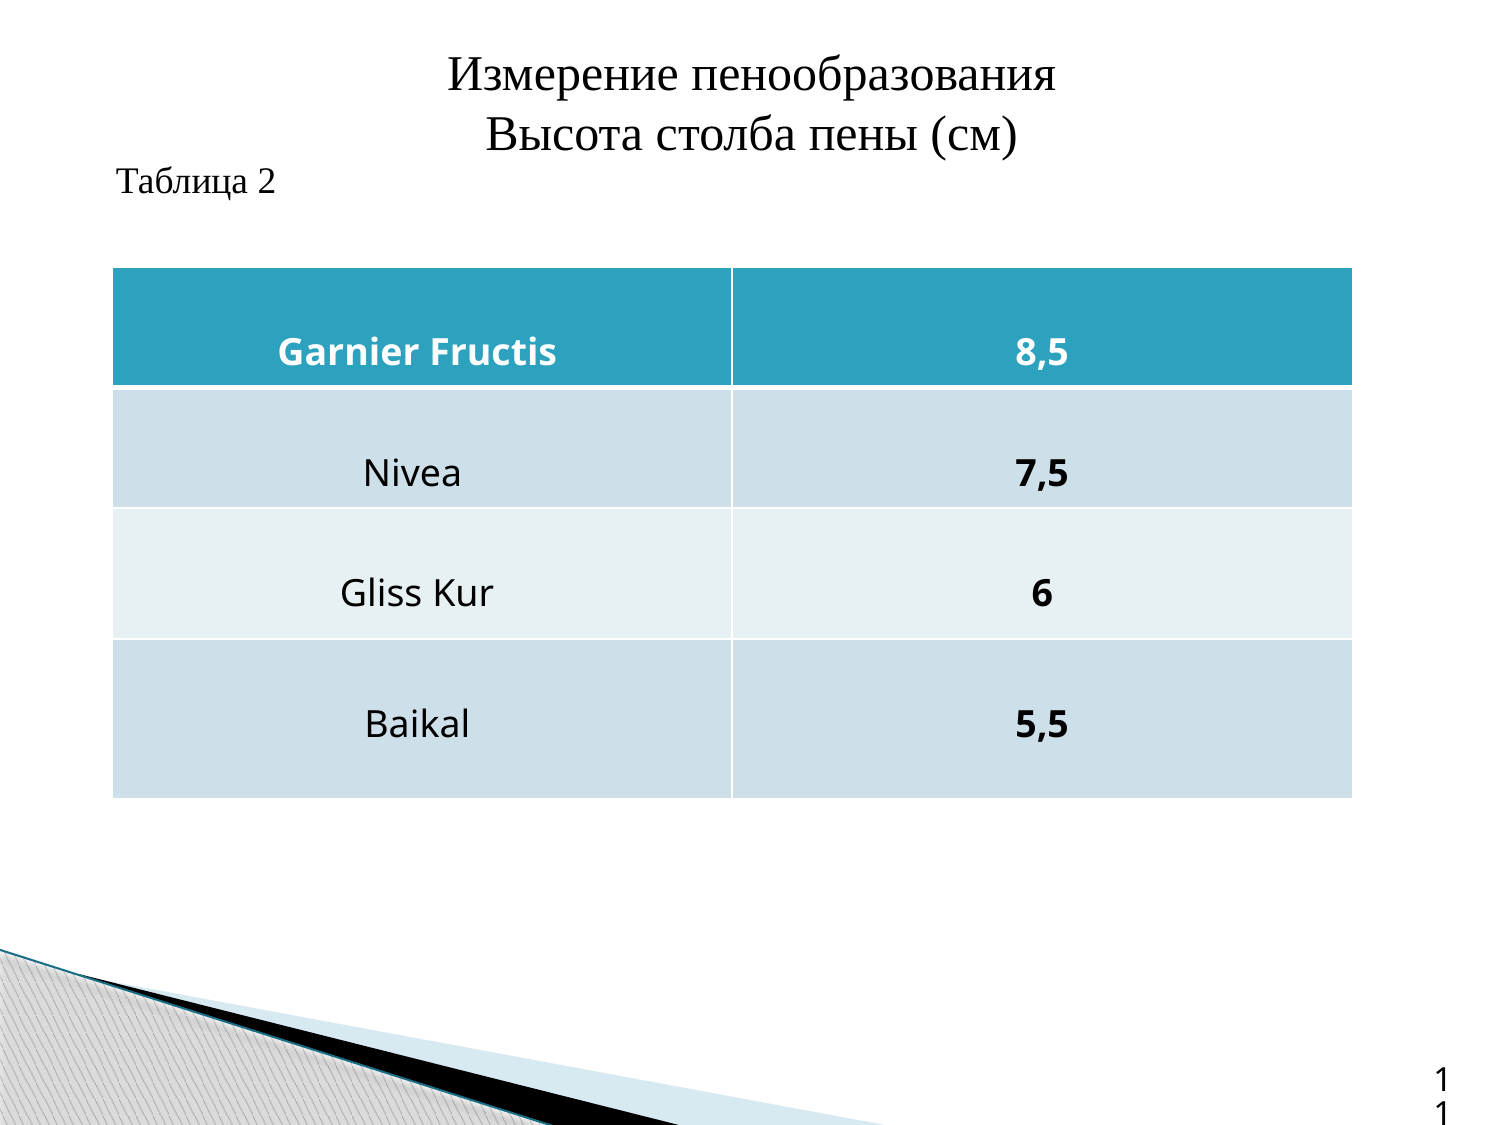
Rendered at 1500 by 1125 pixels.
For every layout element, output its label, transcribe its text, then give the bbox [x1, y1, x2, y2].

table_header 8,5 [733, 268, 1352, 385]
table_cell 7,5 [733, 390, 1352, 507]
text_box Измерение пенообразования Высота столба пены (см) [76, 54, 1427, 207]
table_cell 6 [733, 509, 1352, 638]
table_header Garnier Fructis [113, 268, 731, 385]
table_cell Nivea [113, 390, 731, 507]
table_cell Gliss Kur [113, 509, 731, 638]
table_cell Baikal [113, 640, 731, 798]
text_box Таблица 2 [101, 148, 292, 209]
slide_number 11 [1418, 1051, 1479, 1112]
table_cell 5,5 [733, 640, 1352, 798]
